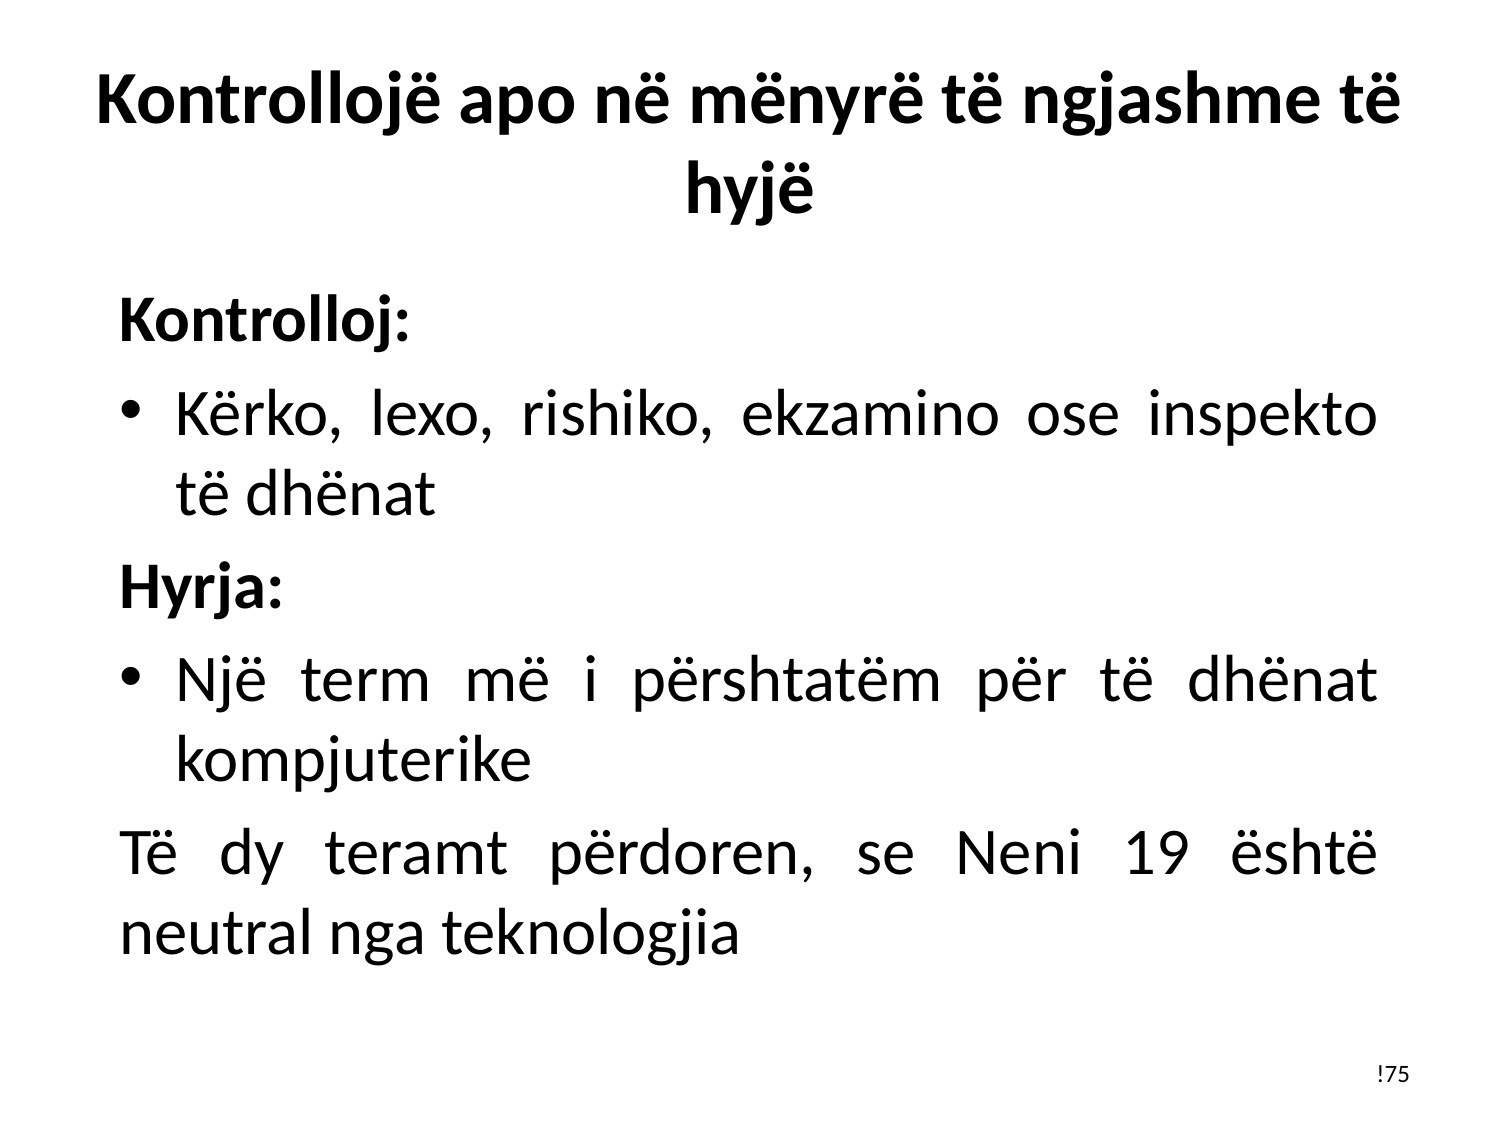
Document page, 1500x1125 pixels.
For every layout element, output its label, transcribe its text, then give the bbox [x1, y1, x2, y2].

slide_number !75 [1074, 1042, 1425, 1103]
list Kontrolloj: Kërko, lexo, rishiko, ekzamino ose inspekto të dhënat Hyrja: Një term më i përshtatëm për të dhënat kompjuterike Të dy teramt përdoren, se Neni 19 është neutral nga teknologjia [103, 267, 1396, 988]
title Kontrollojë apo në mënyrë të ngjashme të hyjë [74, 44, 1426, 233]
